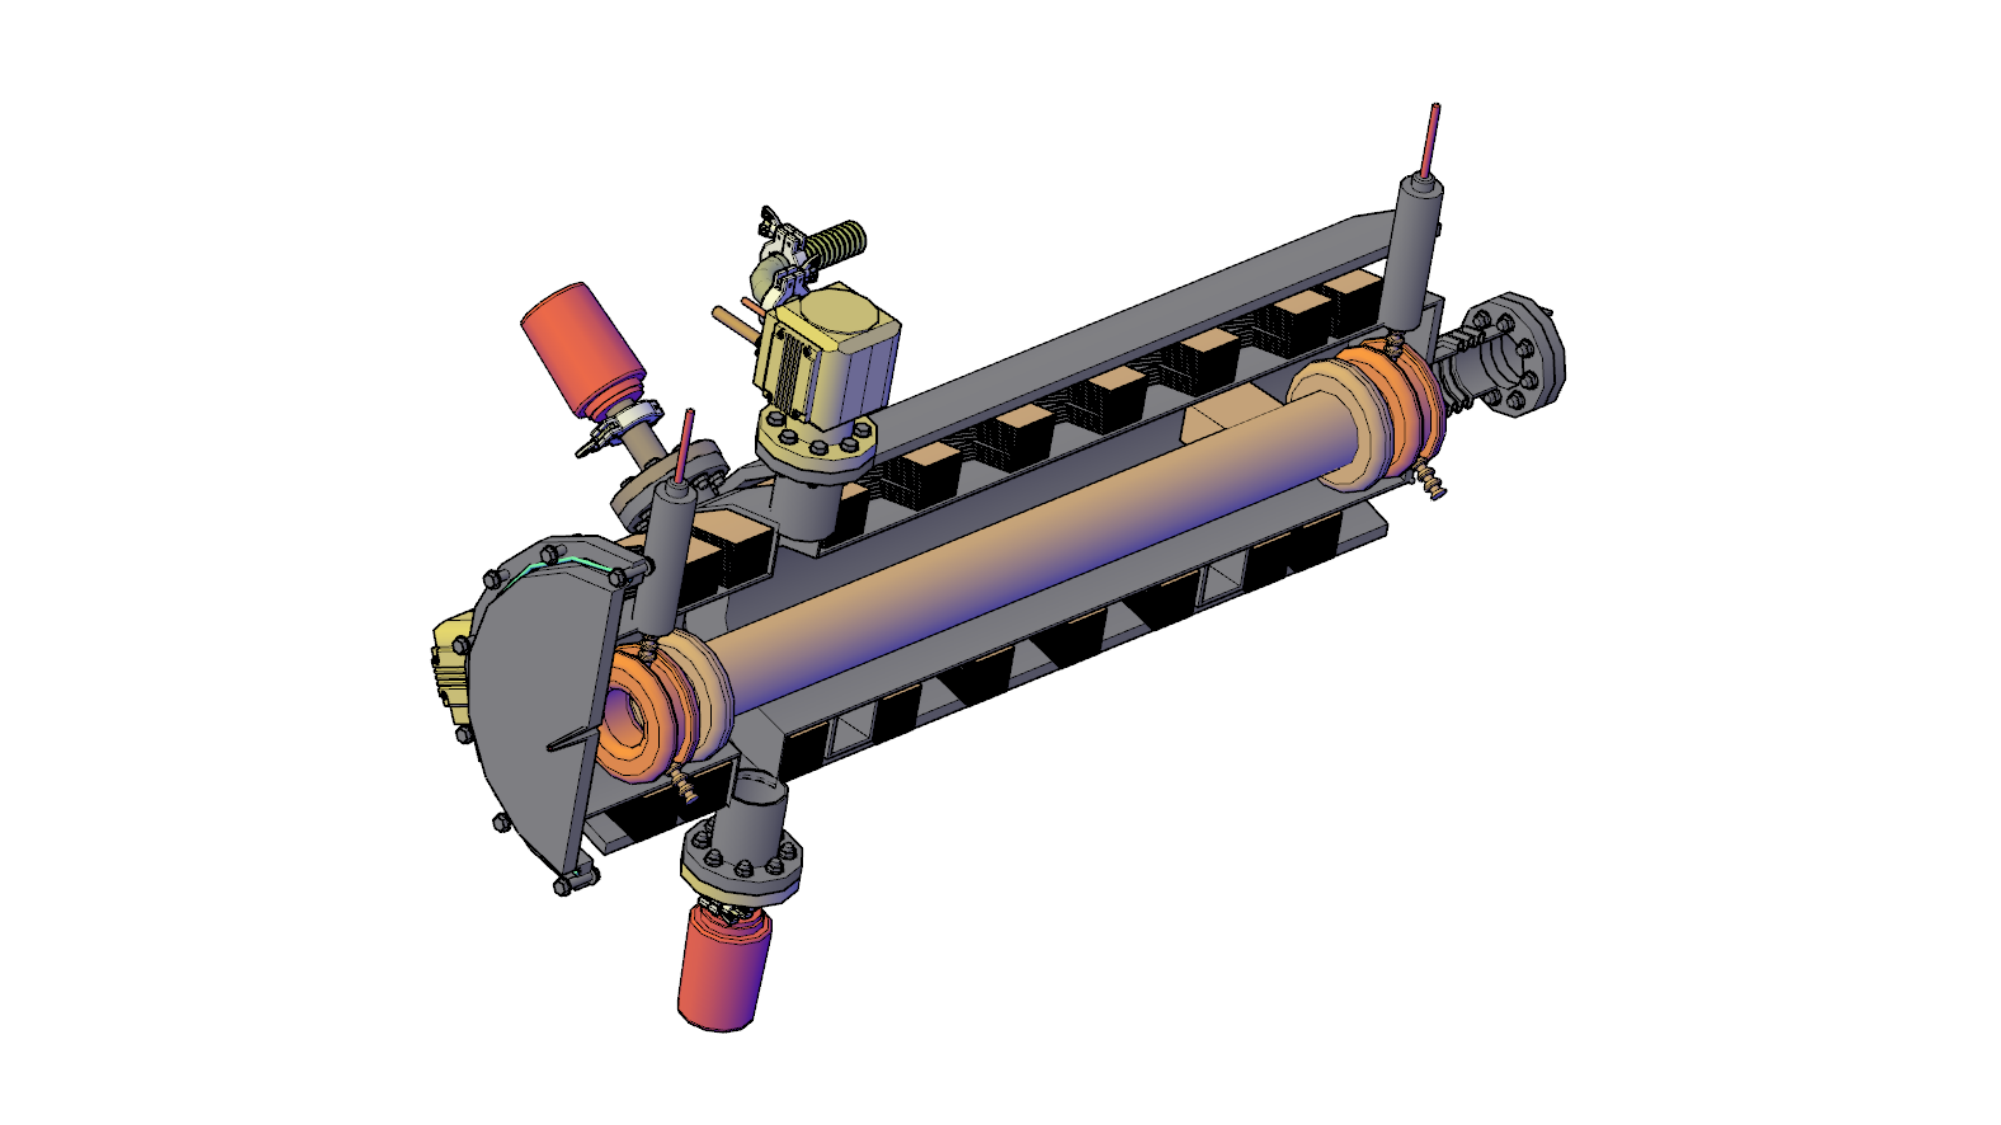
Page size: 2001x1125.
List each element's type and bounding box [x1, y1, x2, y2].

picture [383, 33, 1617, 1053]
